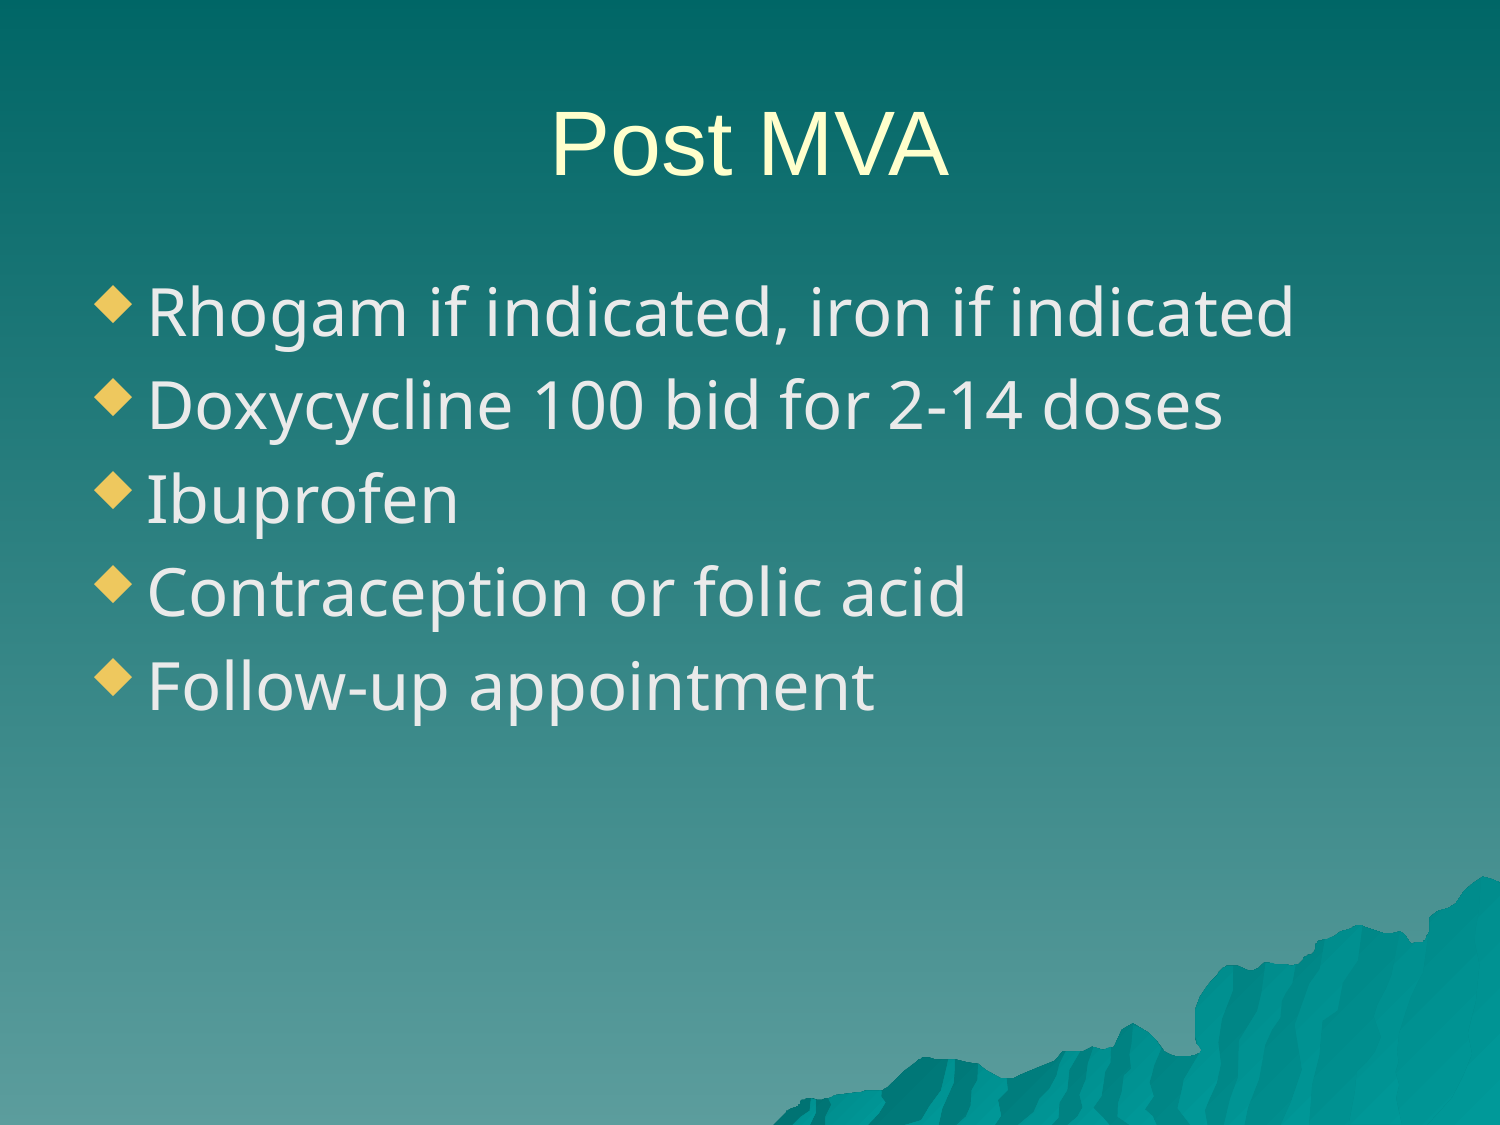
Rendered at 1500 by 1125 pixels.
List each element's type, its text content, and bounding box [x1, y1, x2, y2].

title Post MVA [74, 45, 1426, 233]
list Rhogam if indicated, iron if indicated Doxycycline 100 bid for 2-14 doses Ibuprofen Contraception or folic acid Follow-up appointment [74, 262, 1426, 1006]
